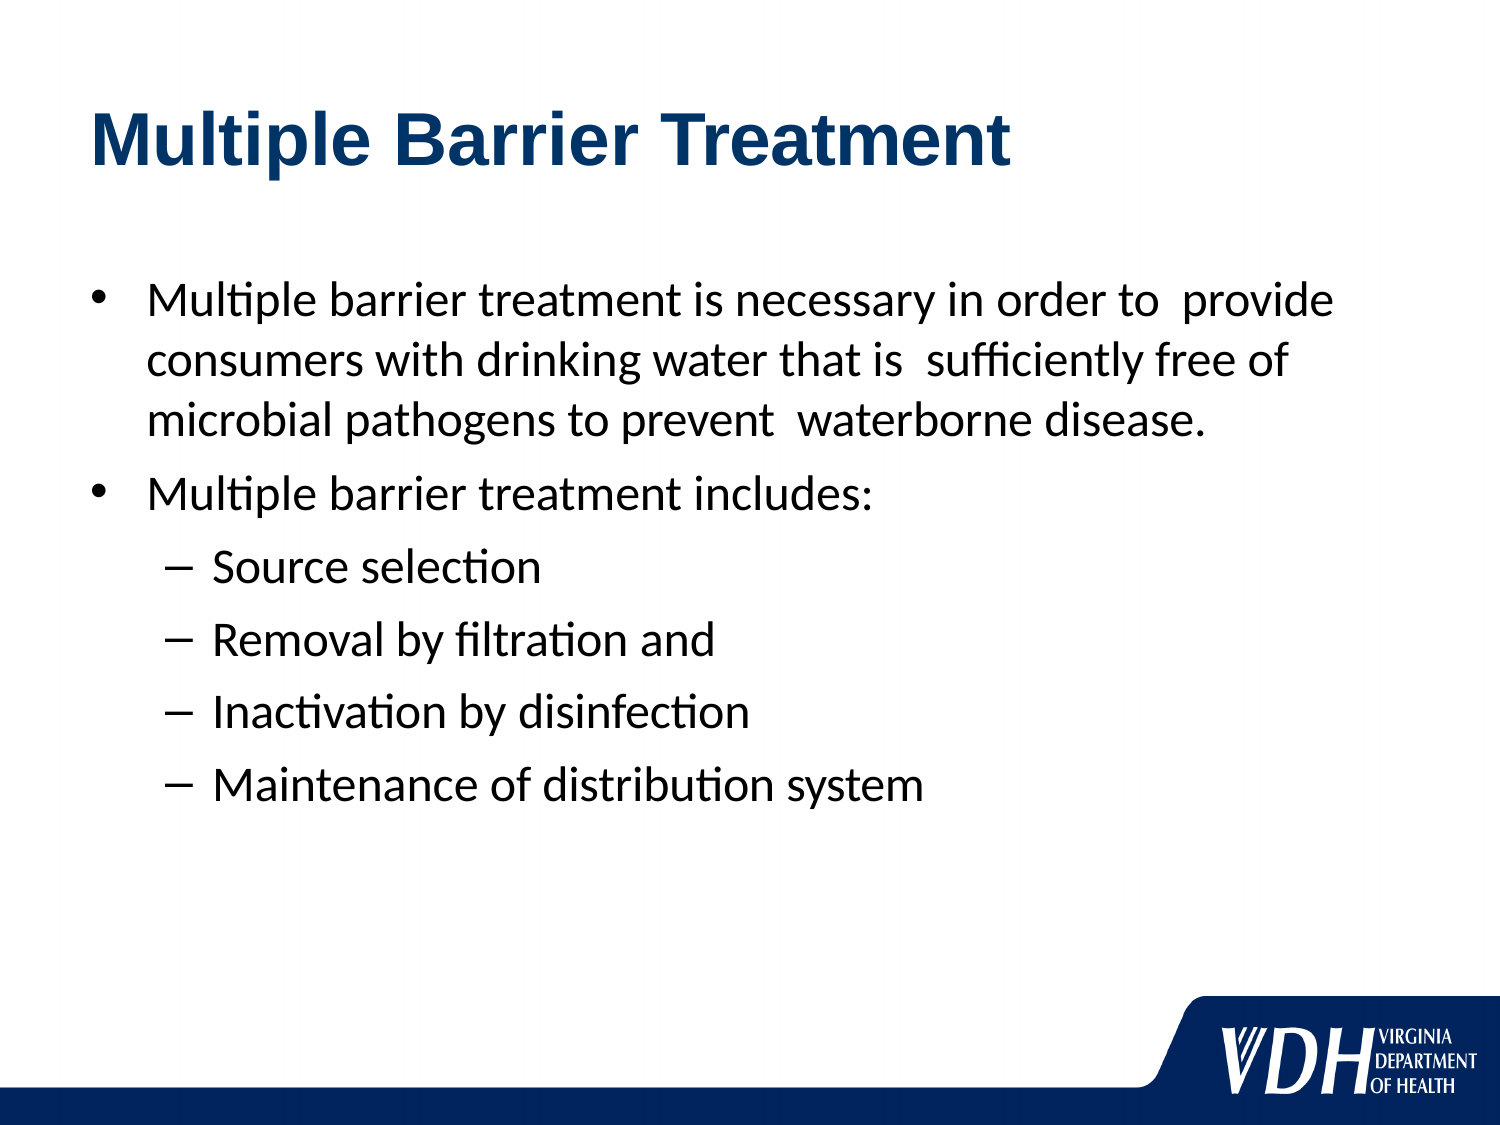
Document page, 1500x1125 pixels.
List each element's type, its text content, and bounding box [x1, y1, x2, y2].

title Multiple Barrier Treatment [87, 39, 1092, 230]
picture [0, 0, 1500, 1125]
text_box Multiple barrier treatment is necessary in order to provide consumers with drinking water that is sufficiently free of microbial pathogens to prevent waterborne disease. Multiple barrier treatment includes: Source selection Removal by filtration and Inactivation by disinfection Maintenance of distribution system [87, 263, 1379, 812]
